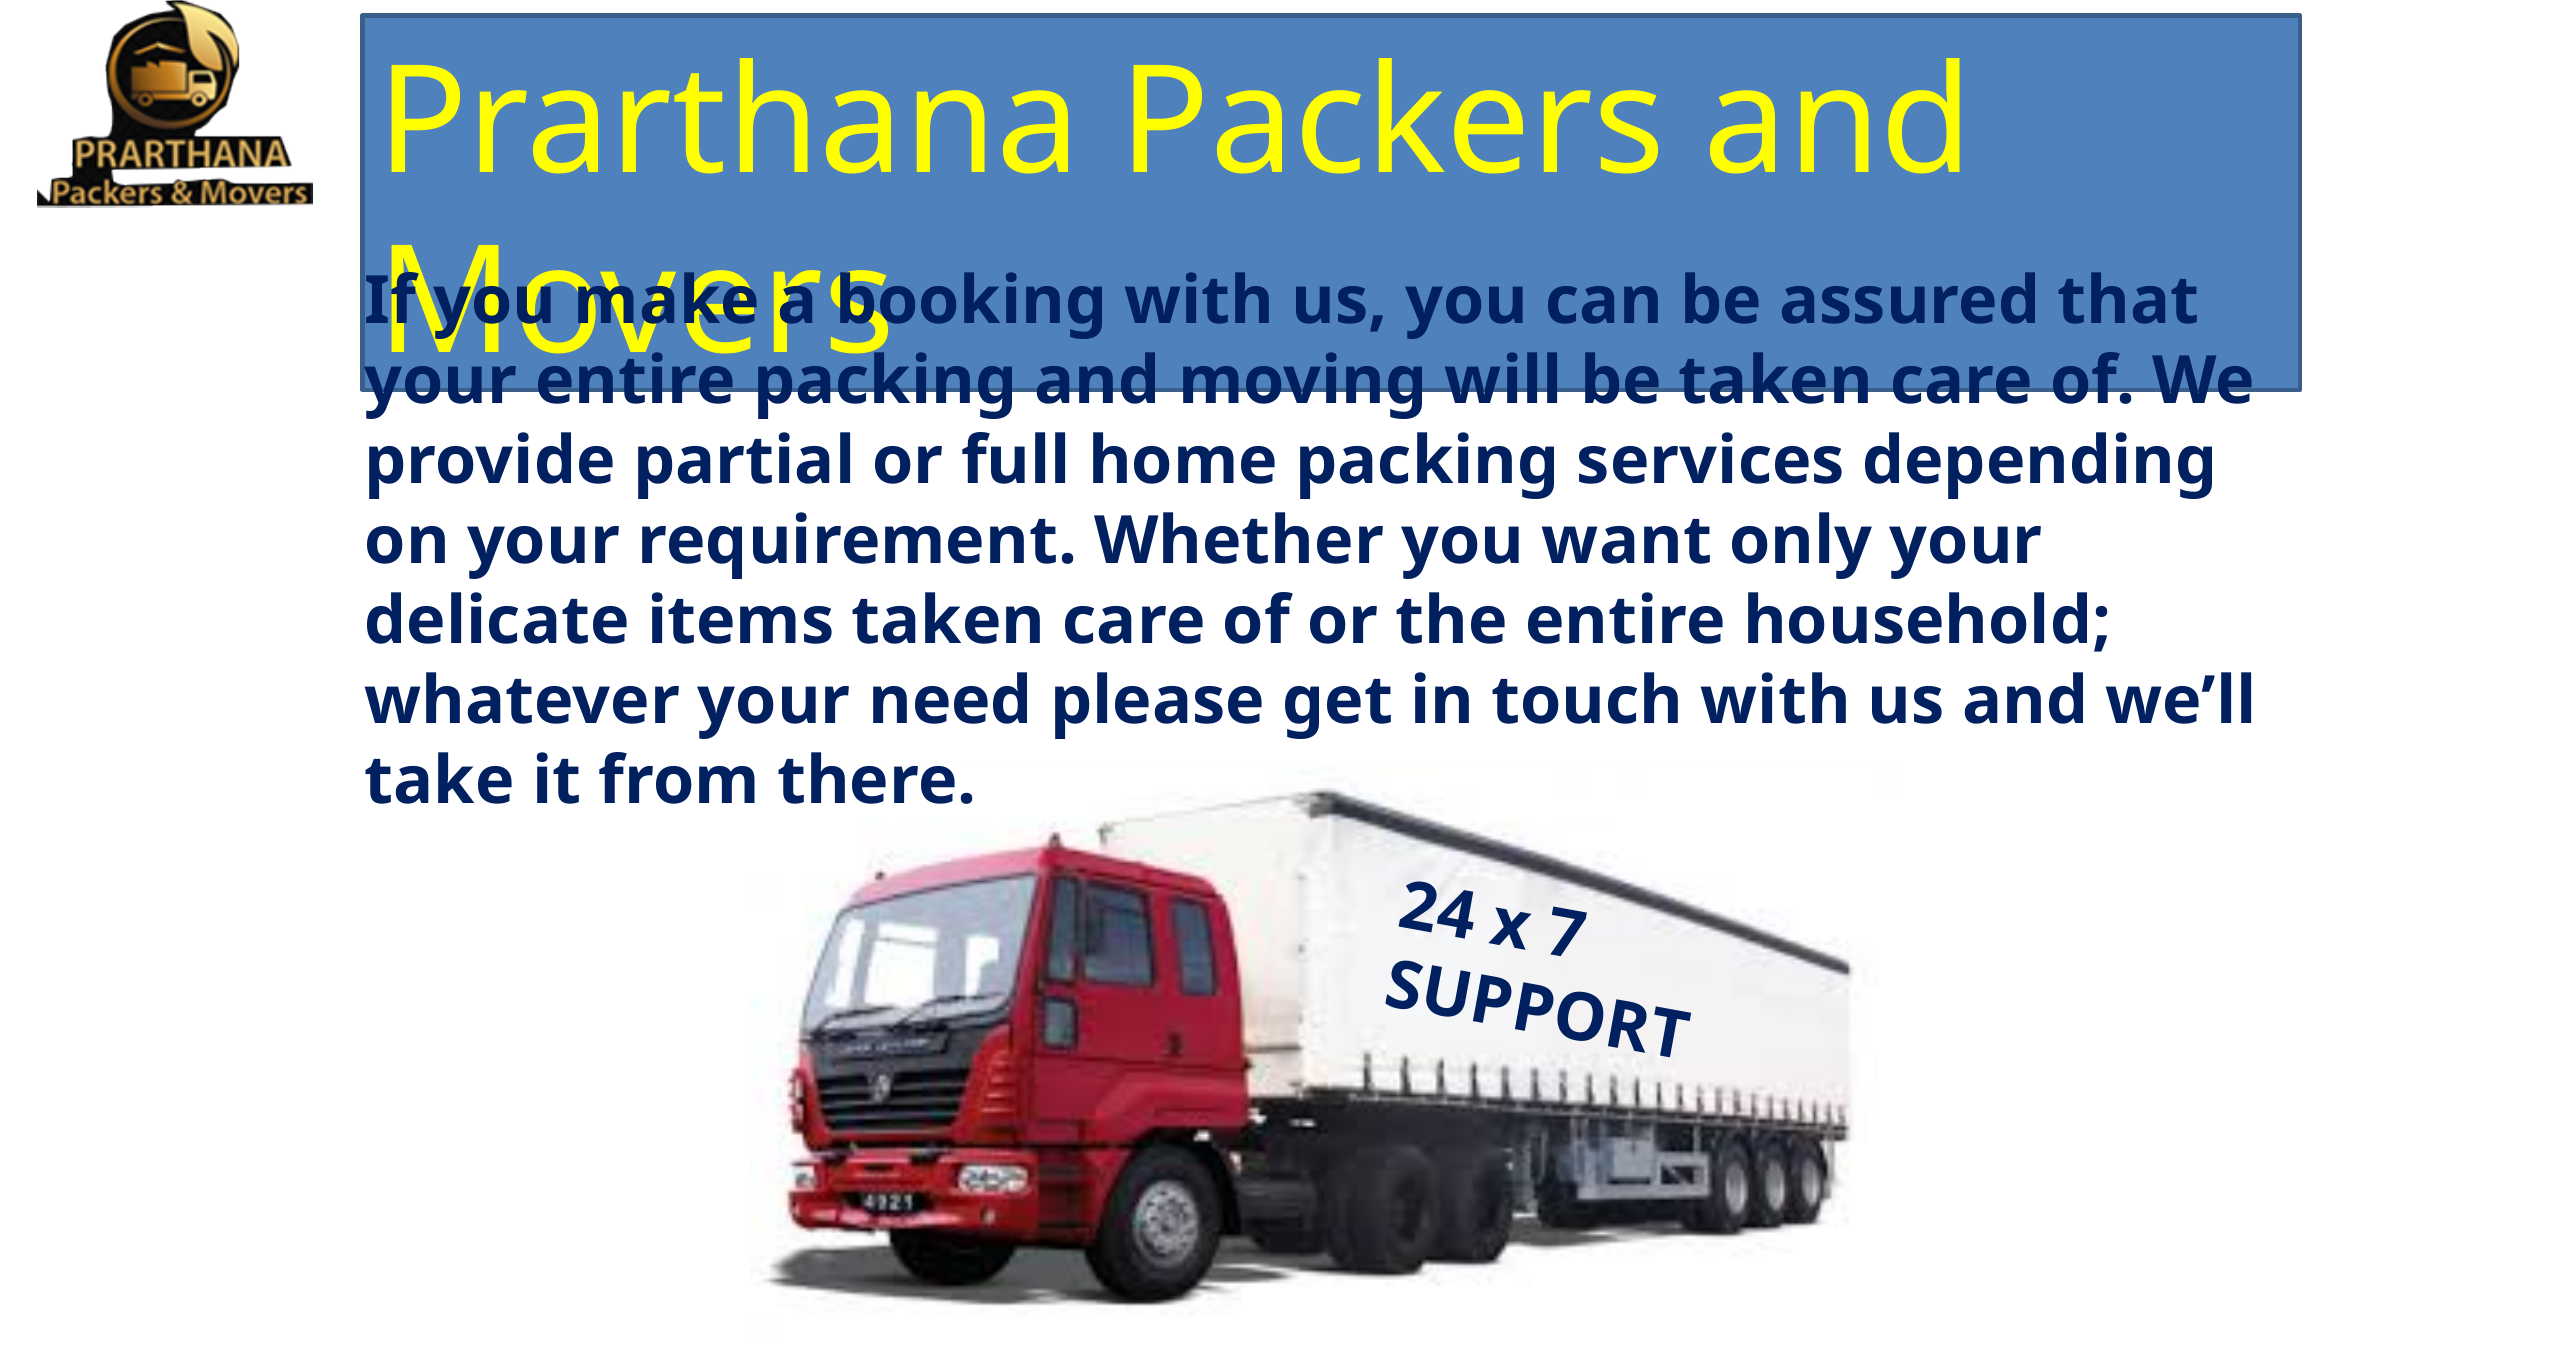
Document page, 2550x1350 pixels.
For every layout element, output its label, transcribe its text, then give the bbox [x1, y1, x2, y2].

picture [749, 765, 1902, 1338]
text_box If you make a booking with us, you can be assured that your entire packing and moving will be taken care of. We provide partial or full home packing services depending on your requirement. Whether you want only your delicate items taken care of or the entire household; whatever your need please get in touch with us and we’ll take it from there. [349, 249, 2300, 825]
text_box Prarthana Packers and Movers [360, 13, 2302, 392]
picture [37, 0, 313, 208]
